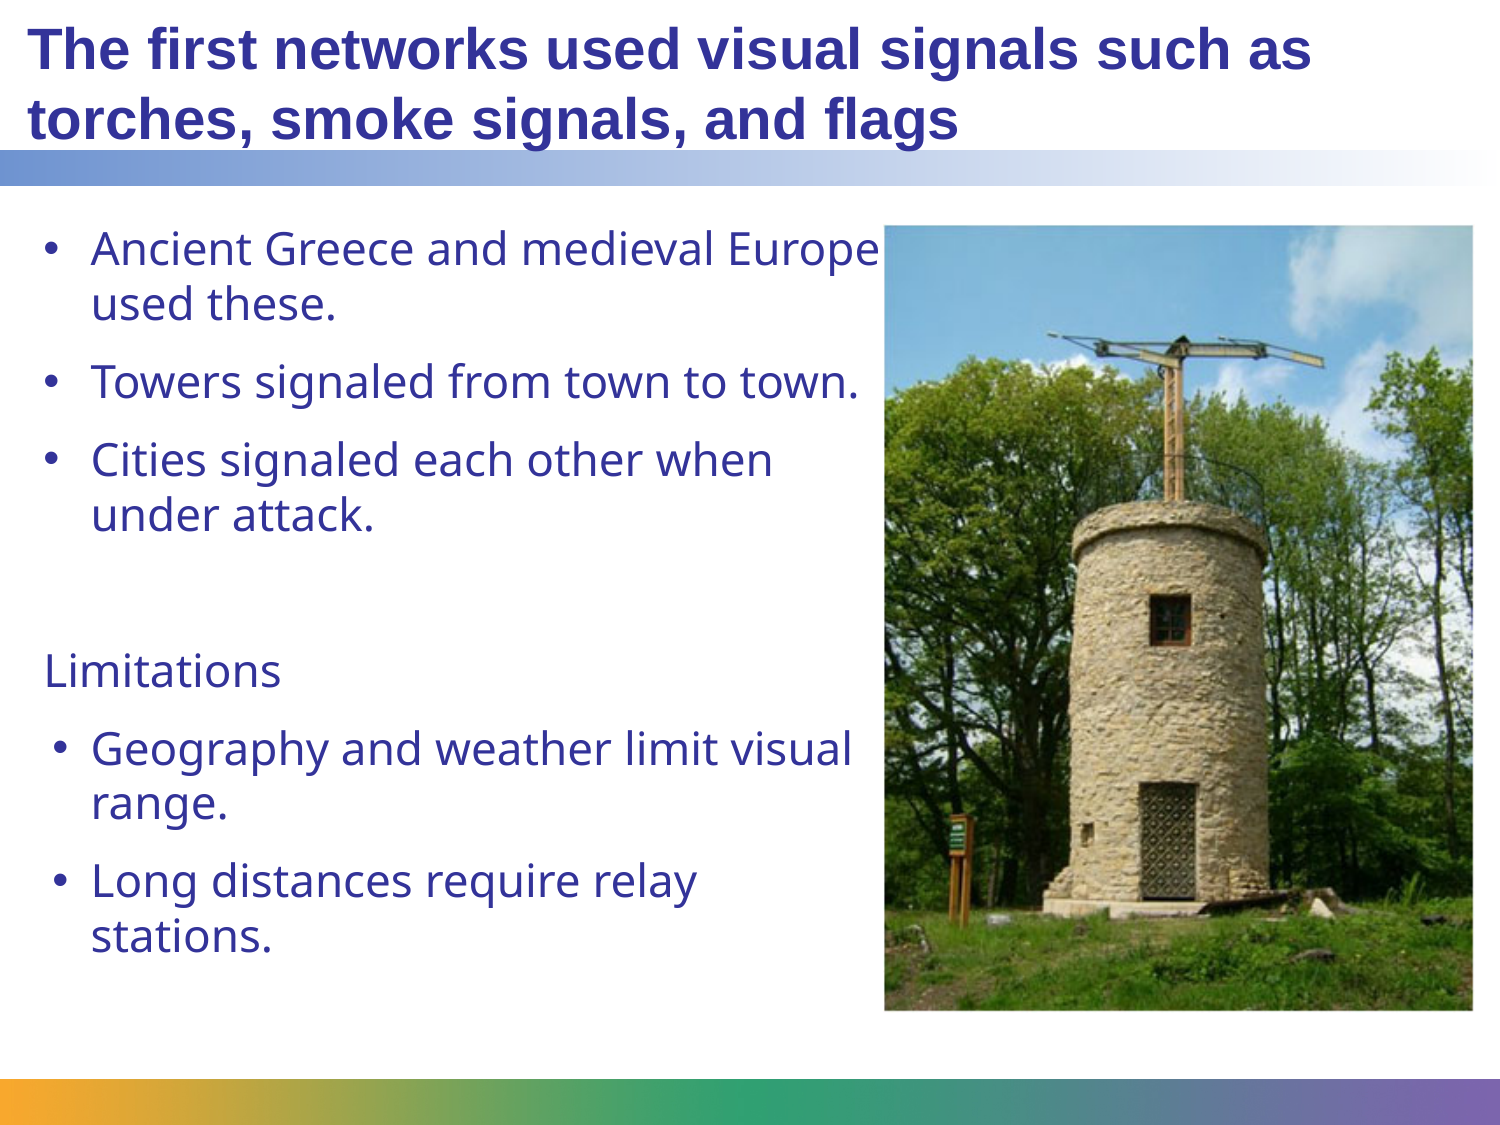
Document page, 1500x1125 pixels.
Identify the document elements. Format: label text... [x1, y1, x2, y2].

text_box Ancient Greece and medieval Europe used these. Towers signaled from town to town. Cities signaled each other when under attack. Limitations Geography and weather limit visual range. Long distances require relay stations. [28, 212, 900, 970]
picture [0, 1079, 1500, 1125]
title The first networks used visual signals such as torches, smoke signals, and flags [12, 12, 1500, 151]
picture [883, 224, 1476, 1013]
